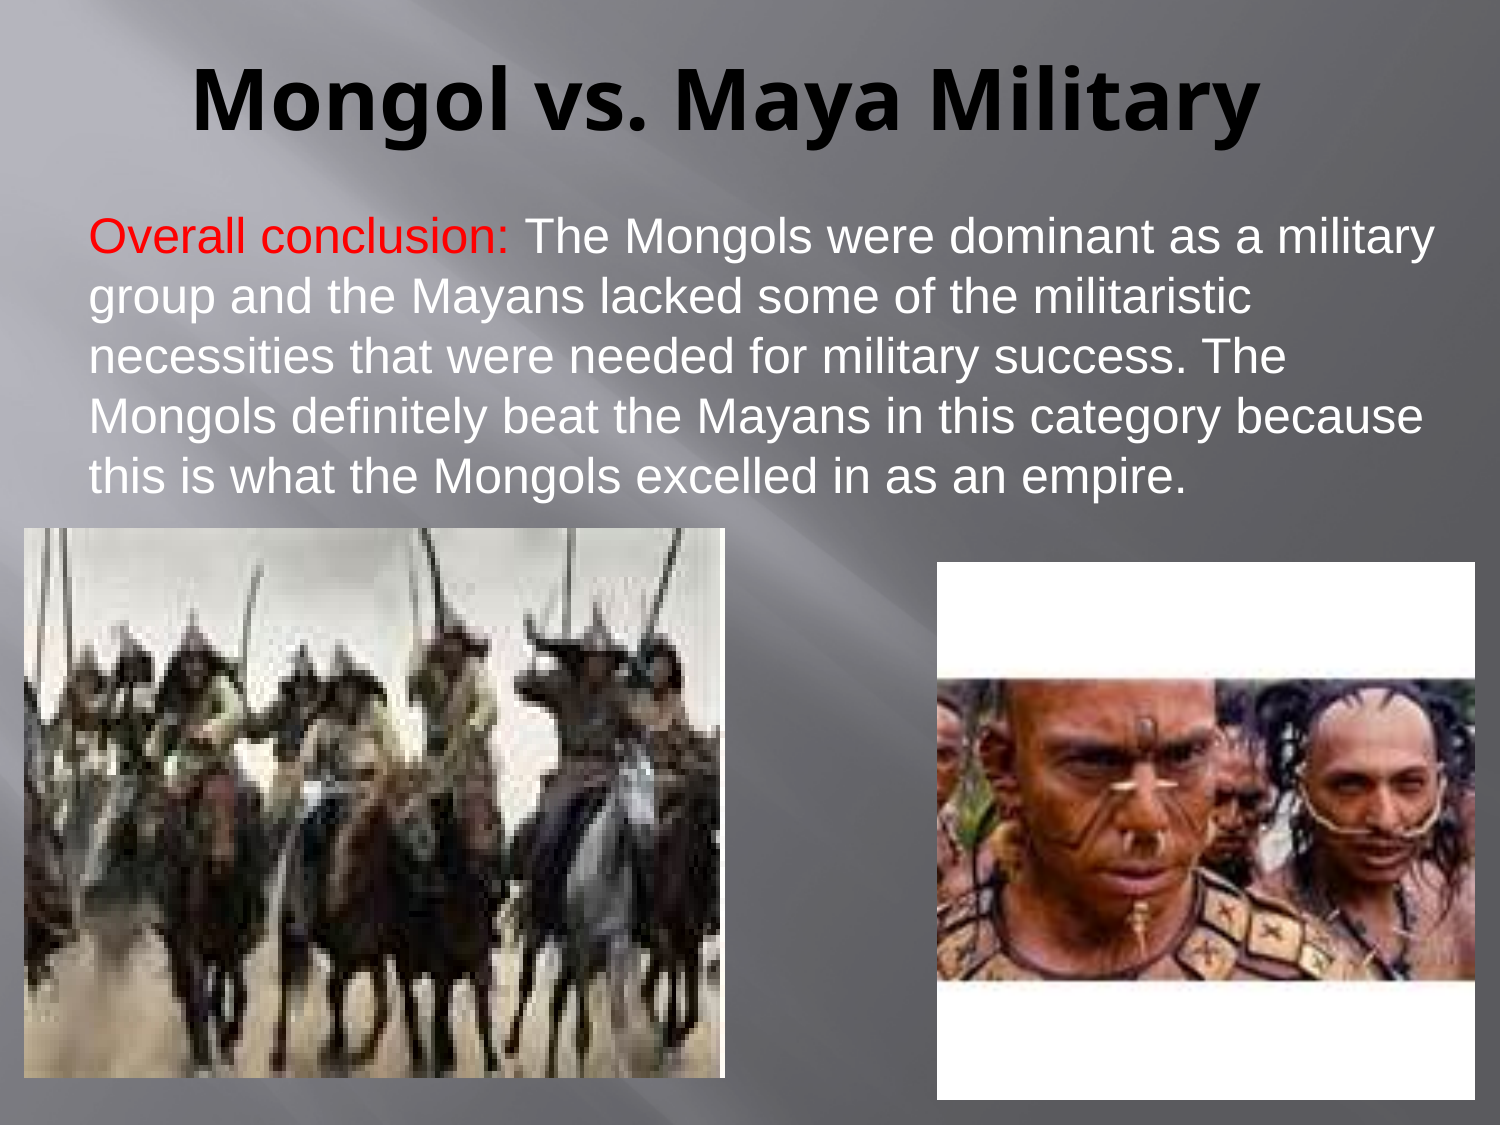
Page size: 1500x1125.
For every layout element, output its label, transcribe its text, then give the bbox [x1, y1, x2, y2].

title Mongol vs. Maya Military [51, 2, 1402, 190]
text_box Overall conclusion: The Mongols were dominant as a military group and the Mayans lacked some of the militaristic necessities that were needed for military success. The Mongols definitely beat the Mayans in this category because this is what the Mongols excelled in as an empire. [51, 195, 1452, 511]
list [937, 562, 1476, 1101]
picture [24, 528, 726, 1079]
